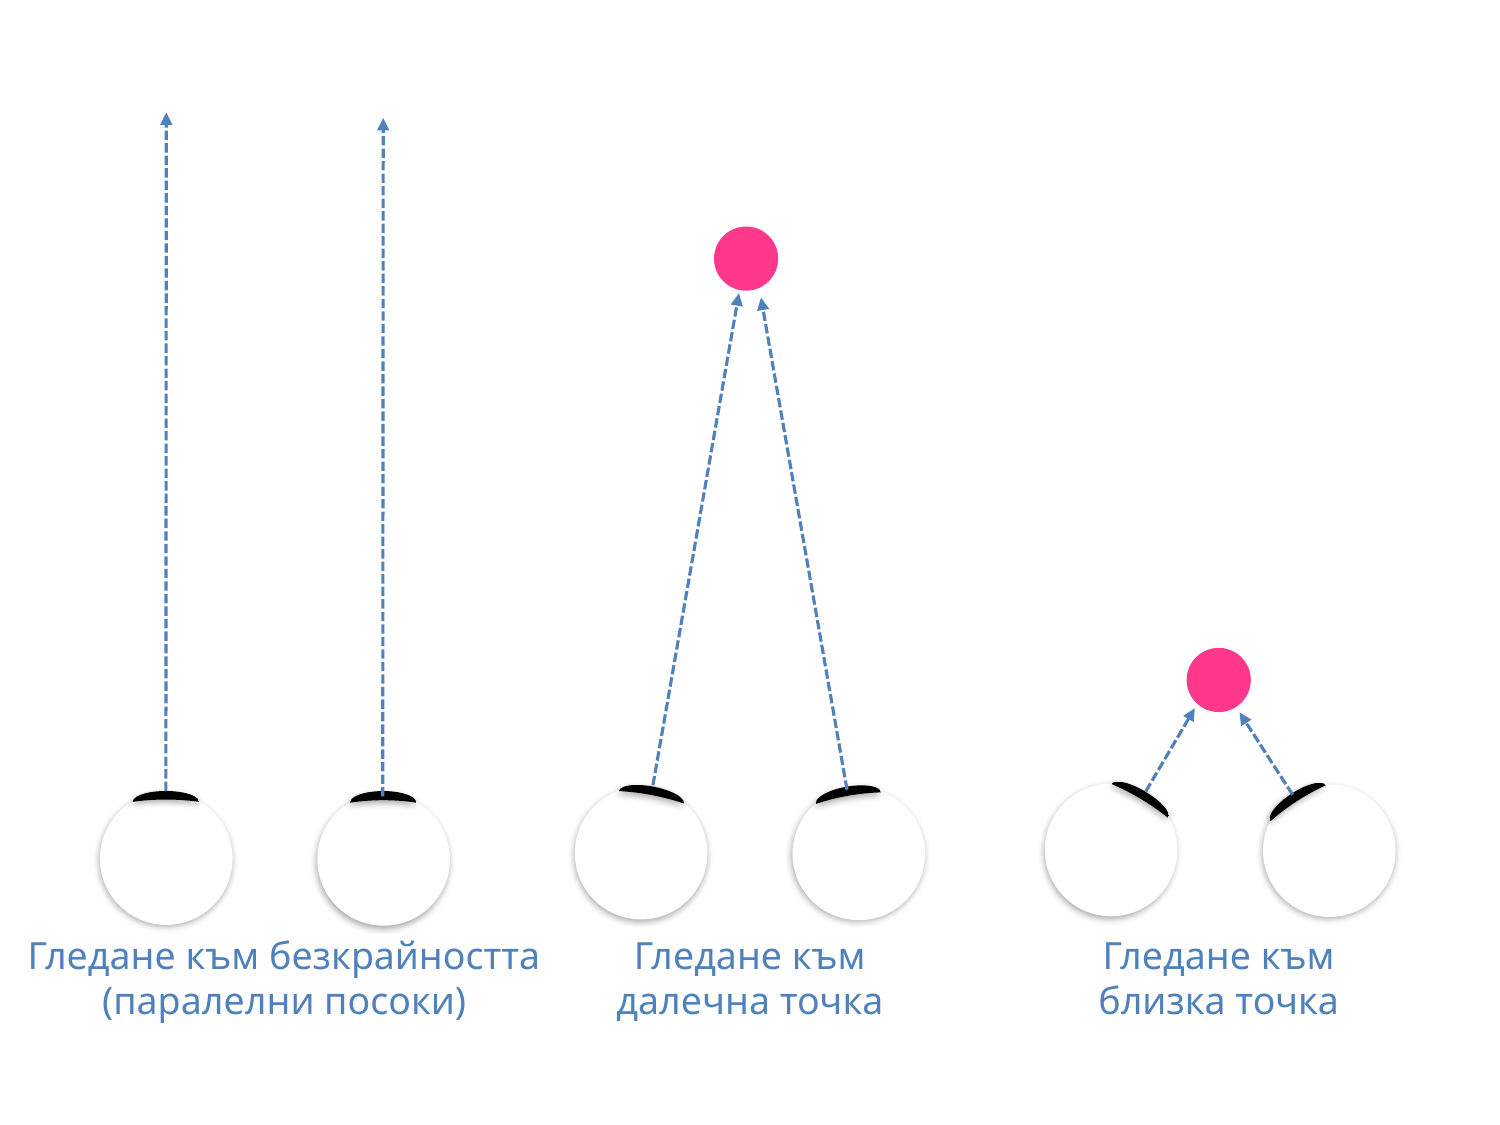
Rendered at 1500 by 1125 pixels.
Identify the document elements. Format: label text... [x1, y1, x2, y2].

text_box Гледане към далечна точка [601, 924, 899, 1030]
text_box Гледане към безкрайността (паралелни посоки) [12, 924, 556, 1030]
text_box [1044, 782, 1178, 917]
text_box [99, 790, 233, 926]
text_box [714, 226, 779, 291]
text_box Гледане към близка точка [1083, 924, 1354, 1030]
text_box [574, 785, 708, 920]
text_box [1262, 782, 1396, 918]
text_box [1239, 712, 1293, 795]
text_box [1186, 647, 1251, 713]
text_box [317, 790, 451, 926]
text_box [652, 293, 740, 786]
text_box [792, 785, 926, 921]
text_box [760, 297, 848, 790]
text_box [1145, 707, 1196, 792]
